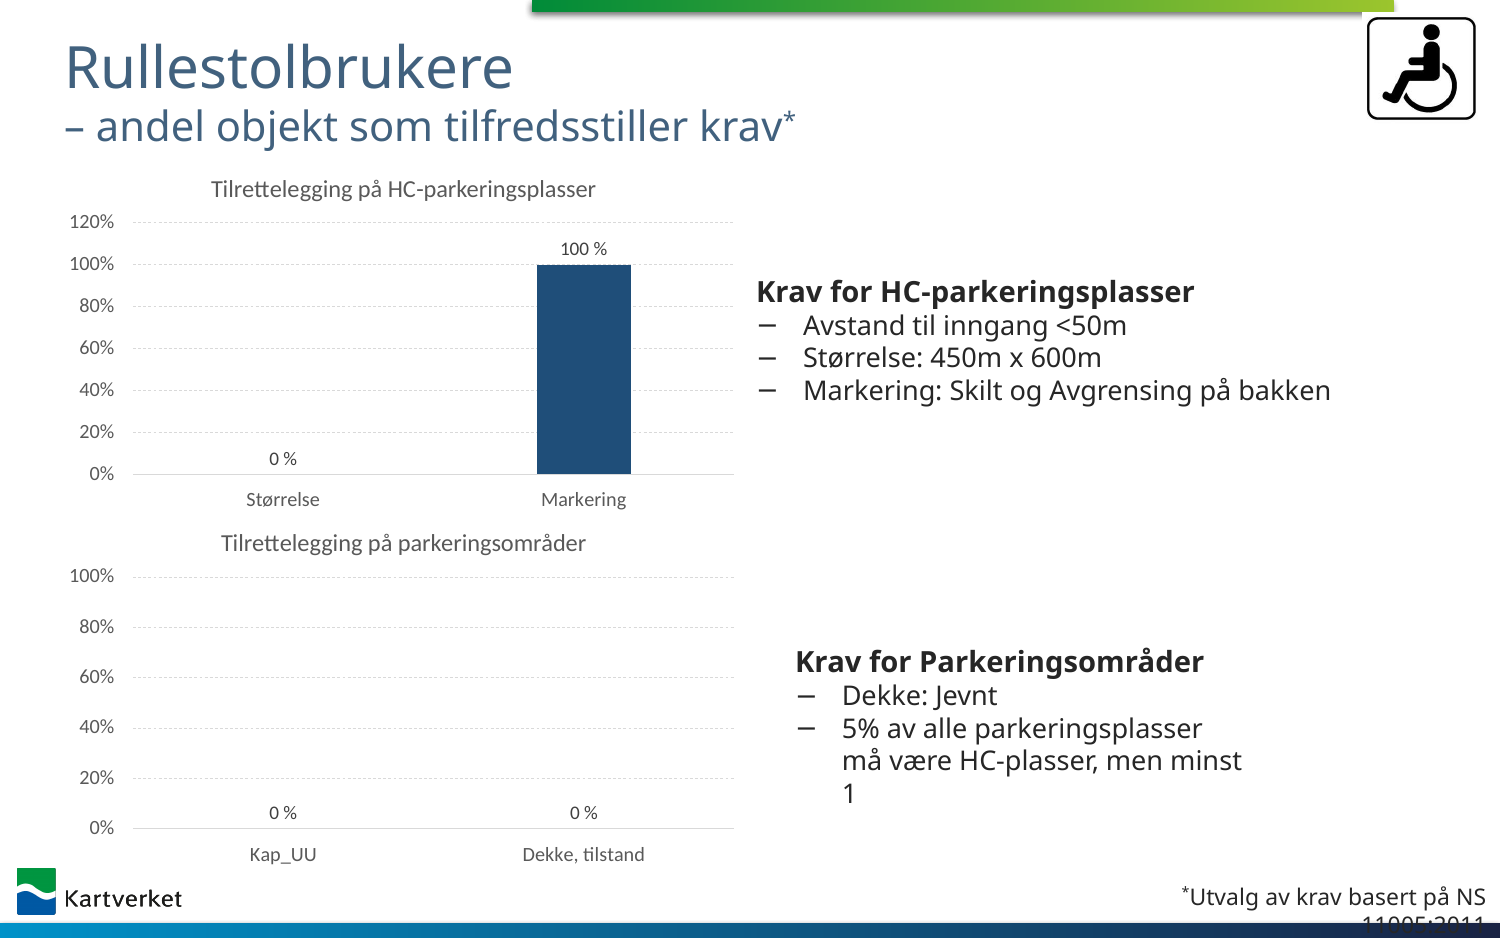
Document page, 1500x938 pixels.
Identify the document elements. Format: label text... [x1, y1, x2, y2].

picture [1362, 12, 1481, 126]
picture [62, 166, 746, 519]
text_box Krav for Parkeringsområder Dekke: Jevnt 5% av alle parkeringsplasser må være HC-plasser, men minst 1 [780, 636, 1261, 816]
text_box Rullestolbrukere – andel objekt som tilfredsstiller krav* [49, 25, 1431, 158]
text_box Krav for HC-parkeringsplasser Avstand til inngang <50m Størrelse: 450m x 600m Markering: Skilt og Avgrensing på bakken [750, 265, 1346, 413]
picture [62, 520, 746, 874]
text_box *Utvalg av krav basert på NS 11005:2011 [1068, 873, 1500, 938]
